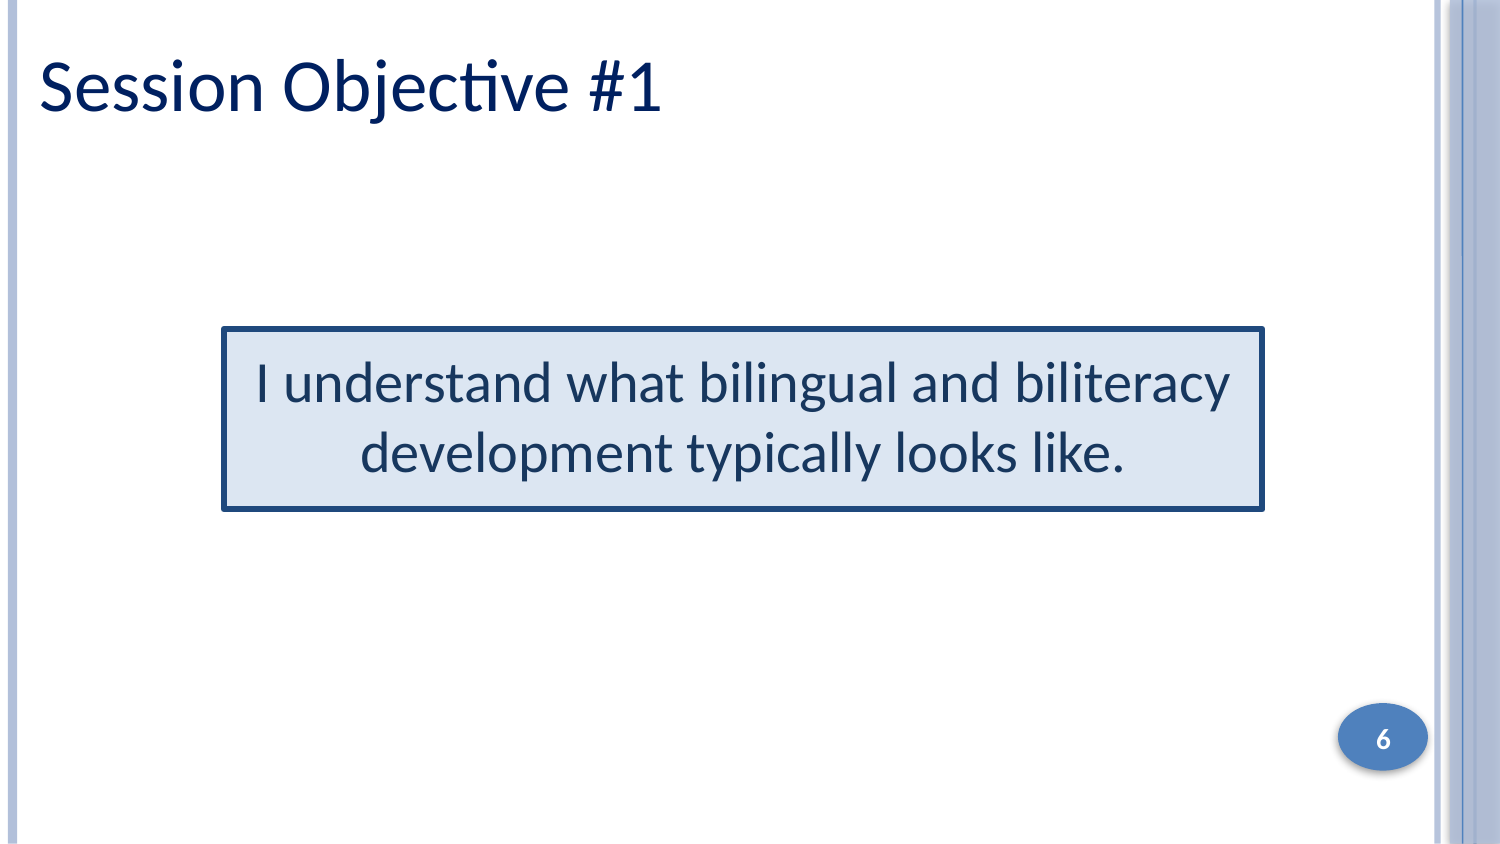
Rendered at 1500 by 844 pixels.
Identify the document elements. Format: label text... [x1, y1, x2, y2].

text_box I understand what bilingual and biliteracy development typically looks like. [223, 329, 1263, 510]
slide_number 6 [1333, 705, 1434, 770]
text_box Session Objective #1 [24, 31, 1423, 135]
